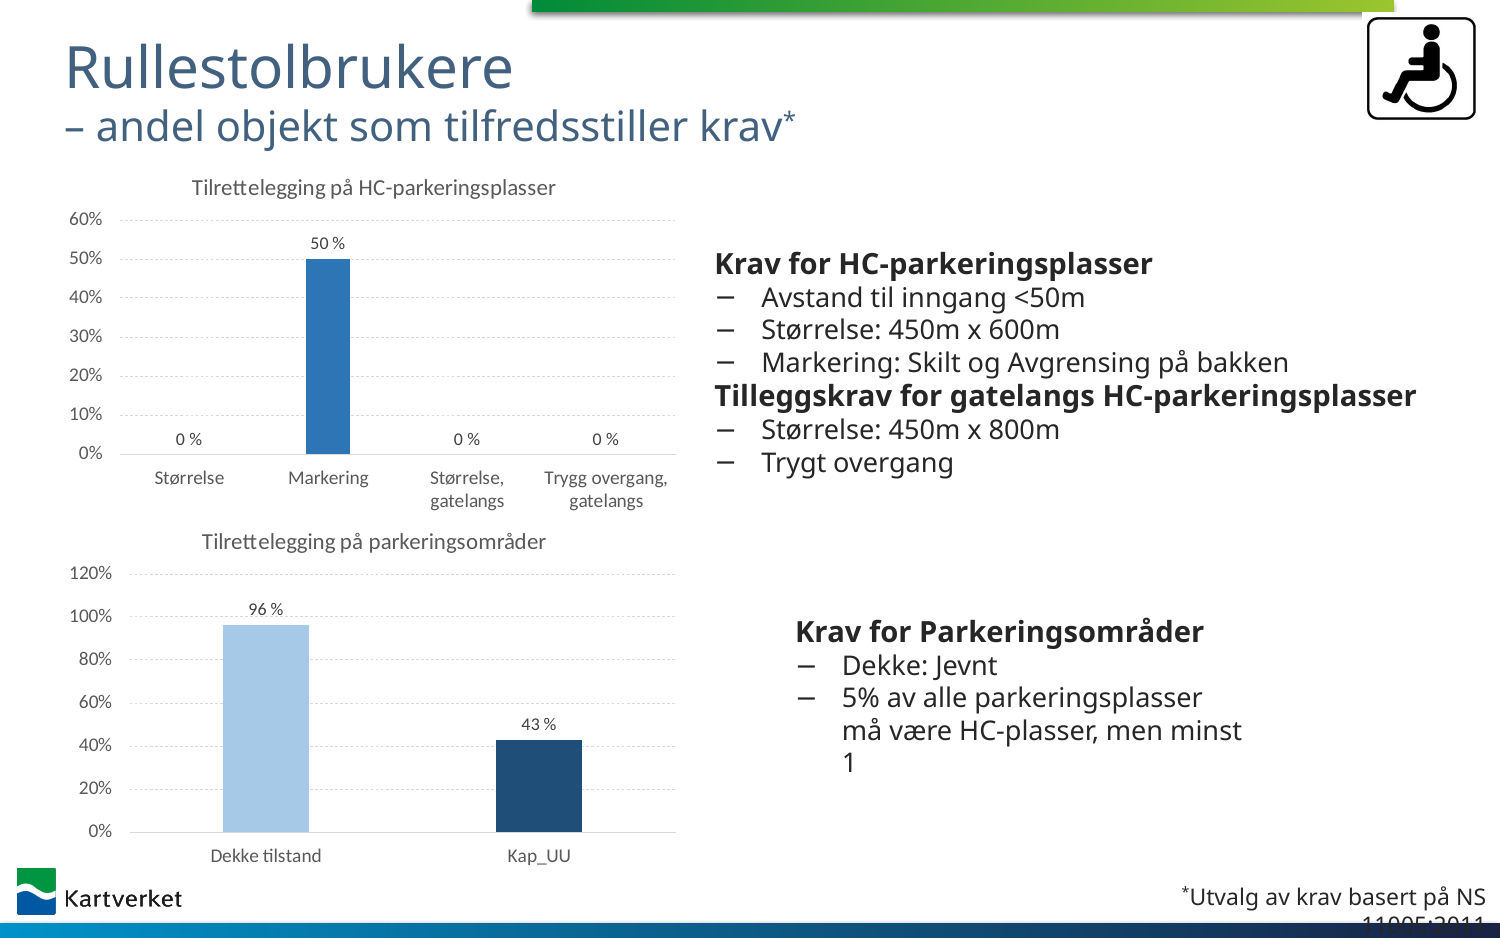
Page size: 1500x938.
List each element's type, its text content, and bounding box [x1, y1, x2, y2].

text_box Krav for HC-parkeringsplasser Avstand til inngang <50m Størrelse: 450m x 600m Markering: Skilt og Avgrensing på bakken Tilleggskrav for gatelangs HC-parkeringsplasser Størrelse: 450m x 800m Trygt overgang [699, 237, 1433, 485]
picture [62, 166, 687, 519]
picture [62, 520, 687, 874]
text_box *Utvalg av krav basert på NS 11005:2011 [1068, 873, 1500, 938]
text_box Krav for Parkeringsområder Dekke: Jevnt 5% av alle parkeringsplasser må være HC-plasser, men minst 1 [780, 605, 1261, 786]
text_box Rullestolbrukere – andel objekt som tilfredsstiller krav* [49, 25, 1431, 158]
picture [1362, 12, 1481, 126]
